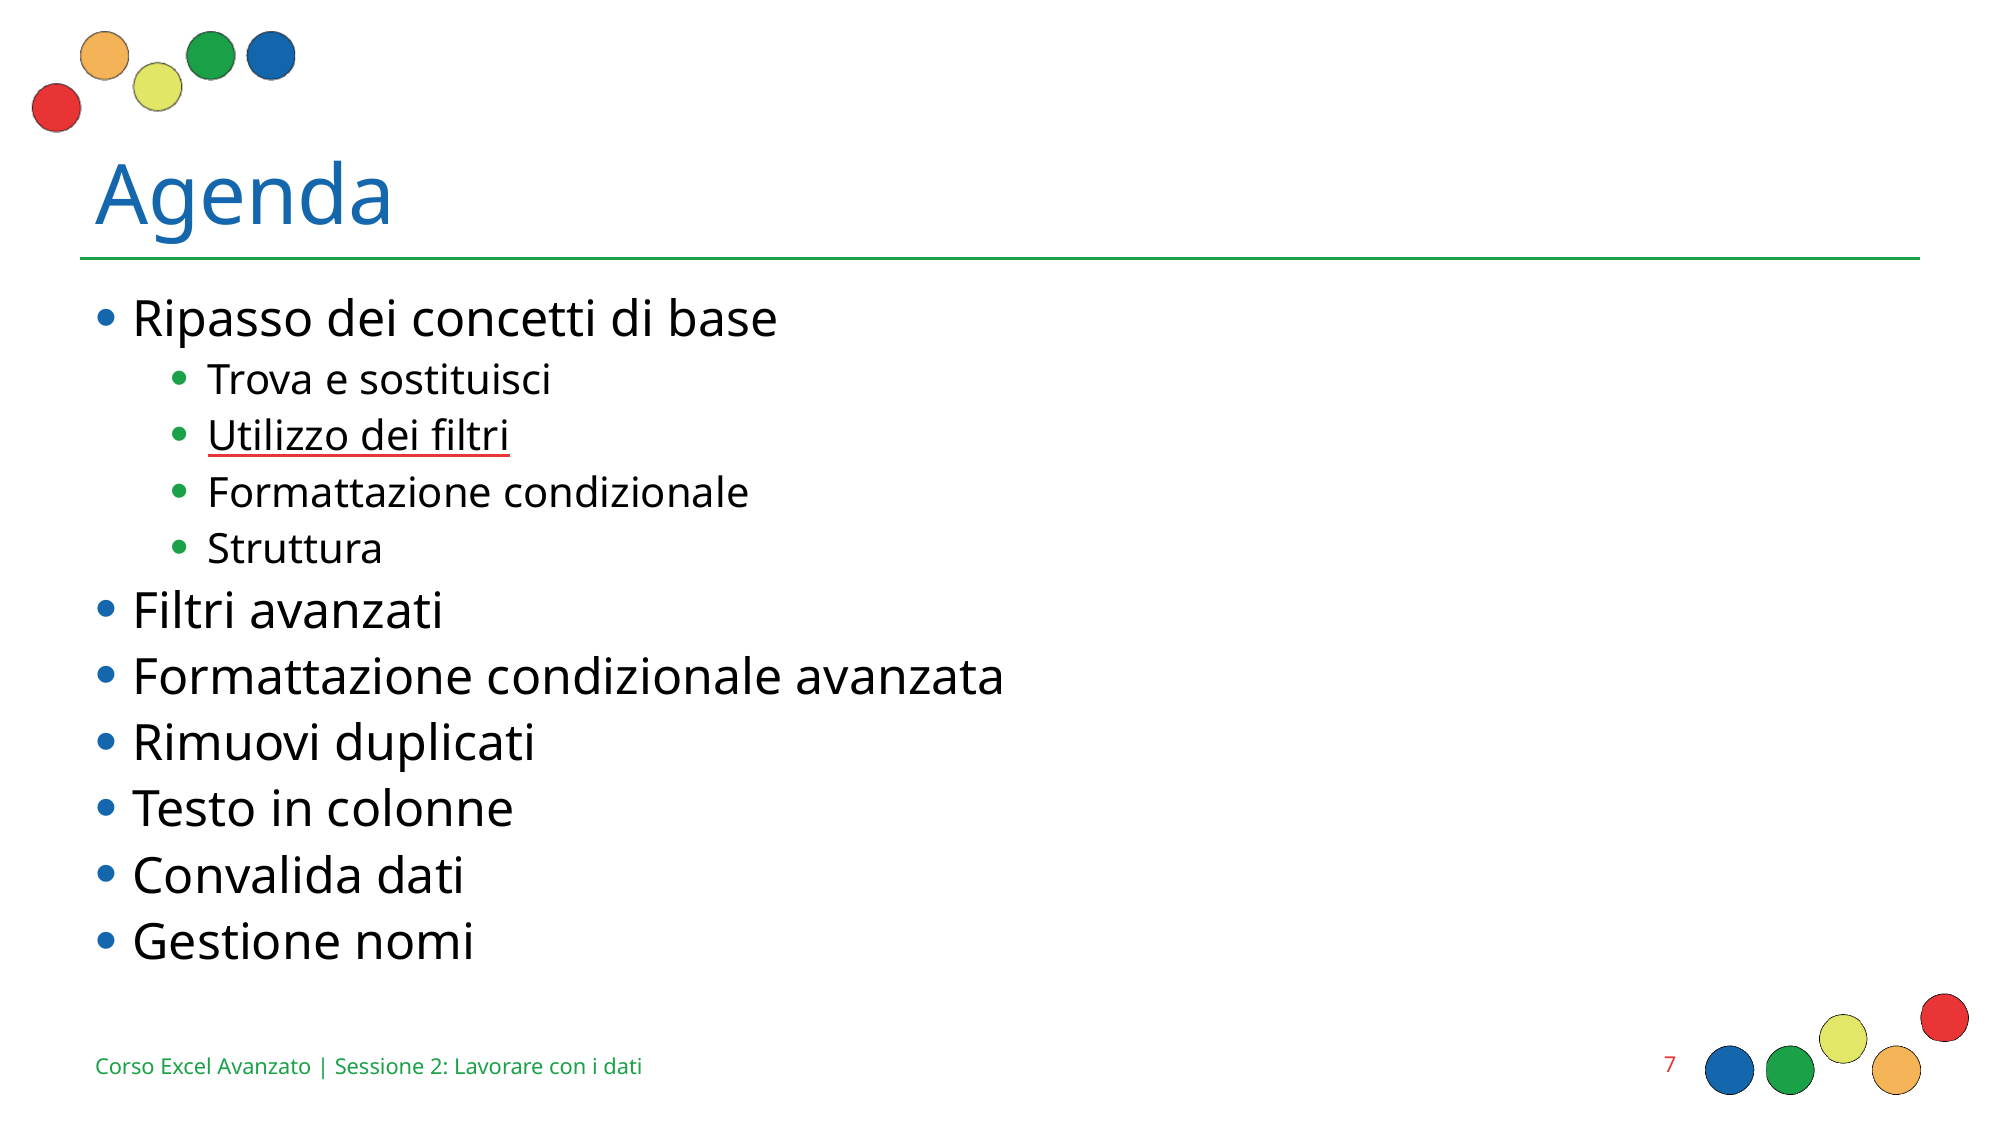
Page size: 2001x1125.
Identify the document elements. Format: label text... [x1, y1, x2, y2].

slide_number 7 [1583, 1035, 1692, 1096]
picture [1704, 990, 1971, 1096]
footer Corso Excel Avanzato | Sessione 2: Lavorare con i dati [80, 1035, 1571, 1096]
picture [29, 30, 295, 135]
title Agenda [80, 123, 1920, 259]
list Ripasso dei concetti di base Trova e sostituisci Utilizzo dei filtri Formattazione condizionale Struttura Filtri avanzati Formattazione condizionale avanzata Rimuovi duplicati Testo in colonne Convalida dati Gestione nomi [80, 278, 1920, 1011]
